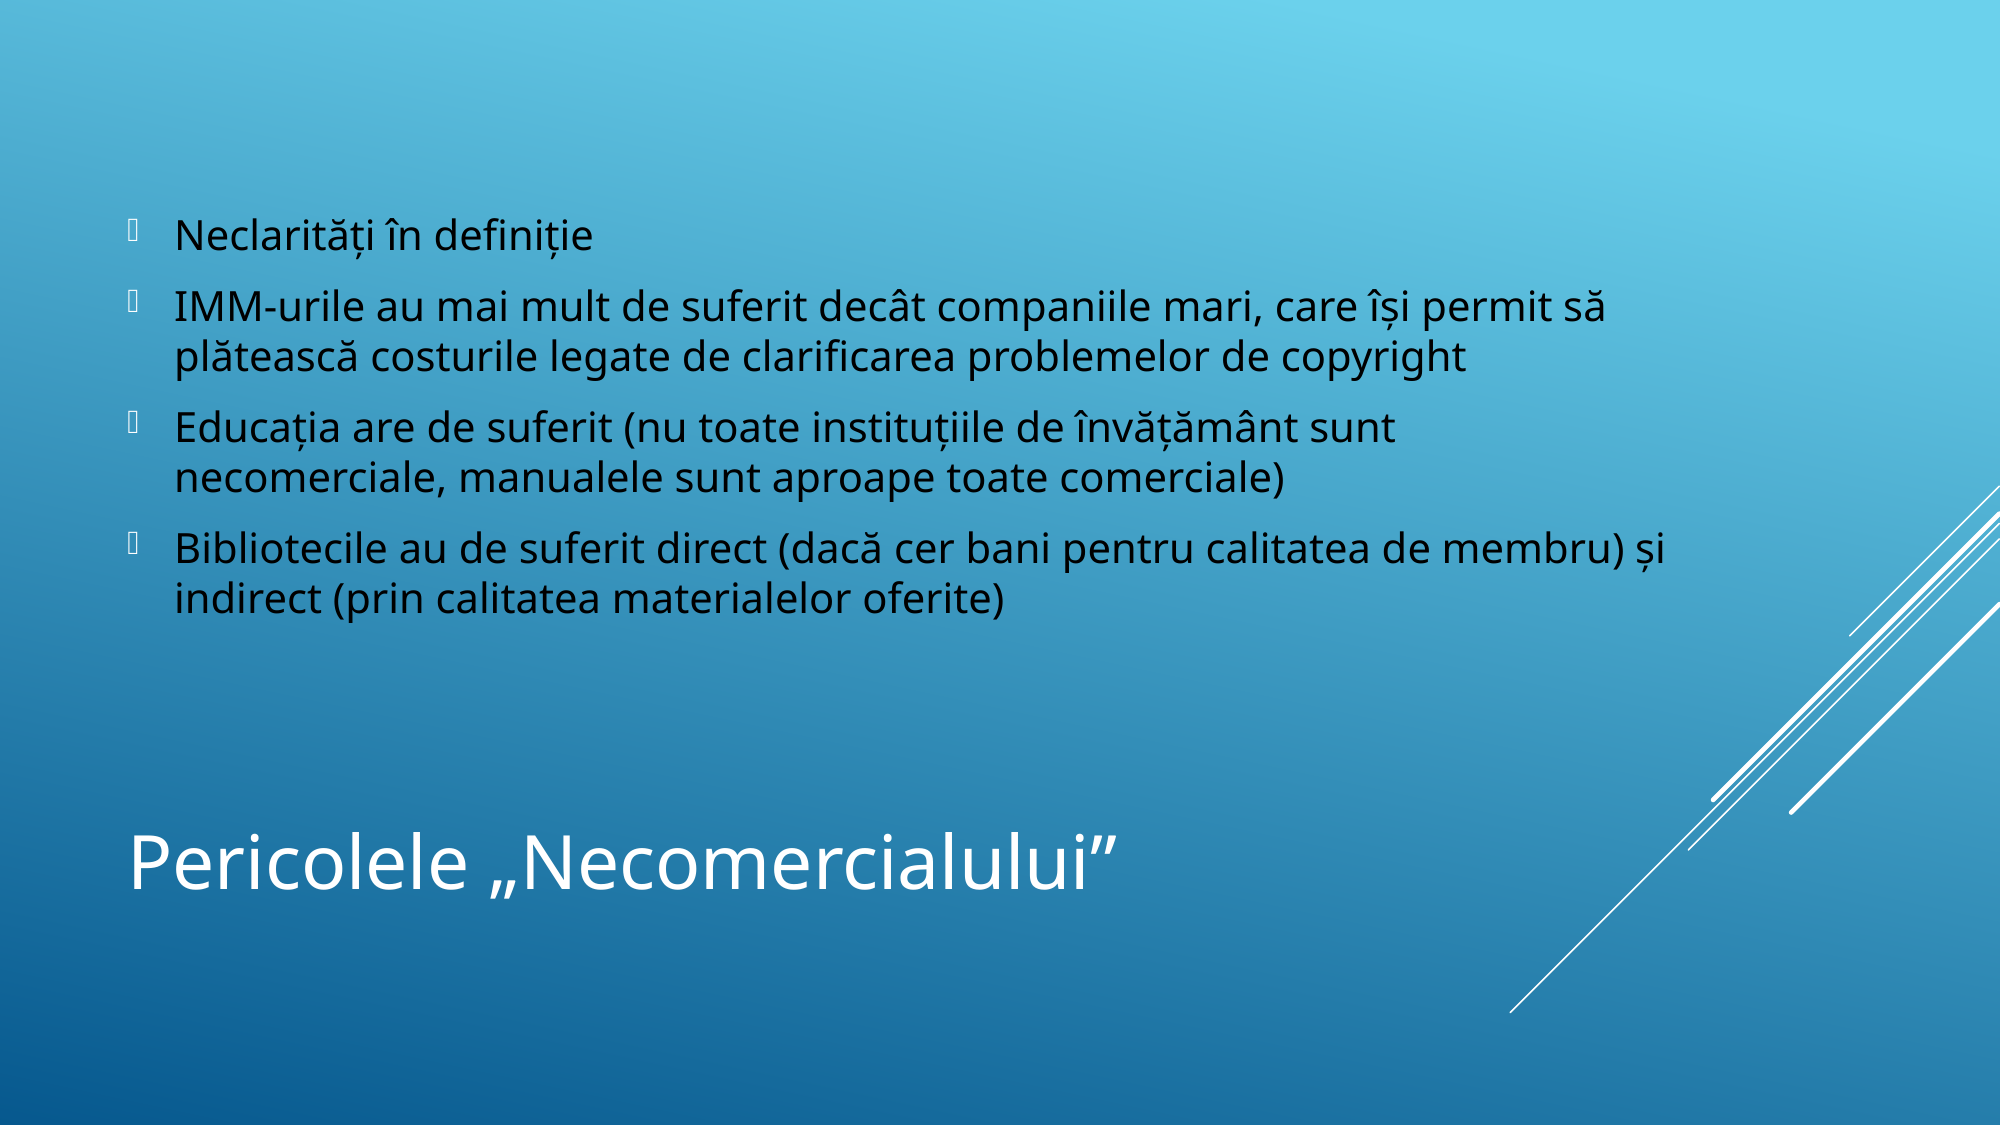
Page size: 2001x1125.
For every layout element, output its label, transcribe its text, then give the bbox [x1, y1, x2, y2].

list Neclarități în definiție IMM-urile au mai mult de suferit decât companiile mari, care își permit să plătească costurile legate de clarificarea problemelor de copyright Educația are de suferit (nu toate instituțiile de învățământ sunt necomerciale, manualele sunt aproape toate comerciale) Bibliotecile au de suferit direct (dacă cer bani pentru calitatea de membru) și indirect (prin calitatea materialelor oferite) [112, 118, 1693, 712]
title Pericolele „Necomercialului” [112, 736, 1513, 984]
